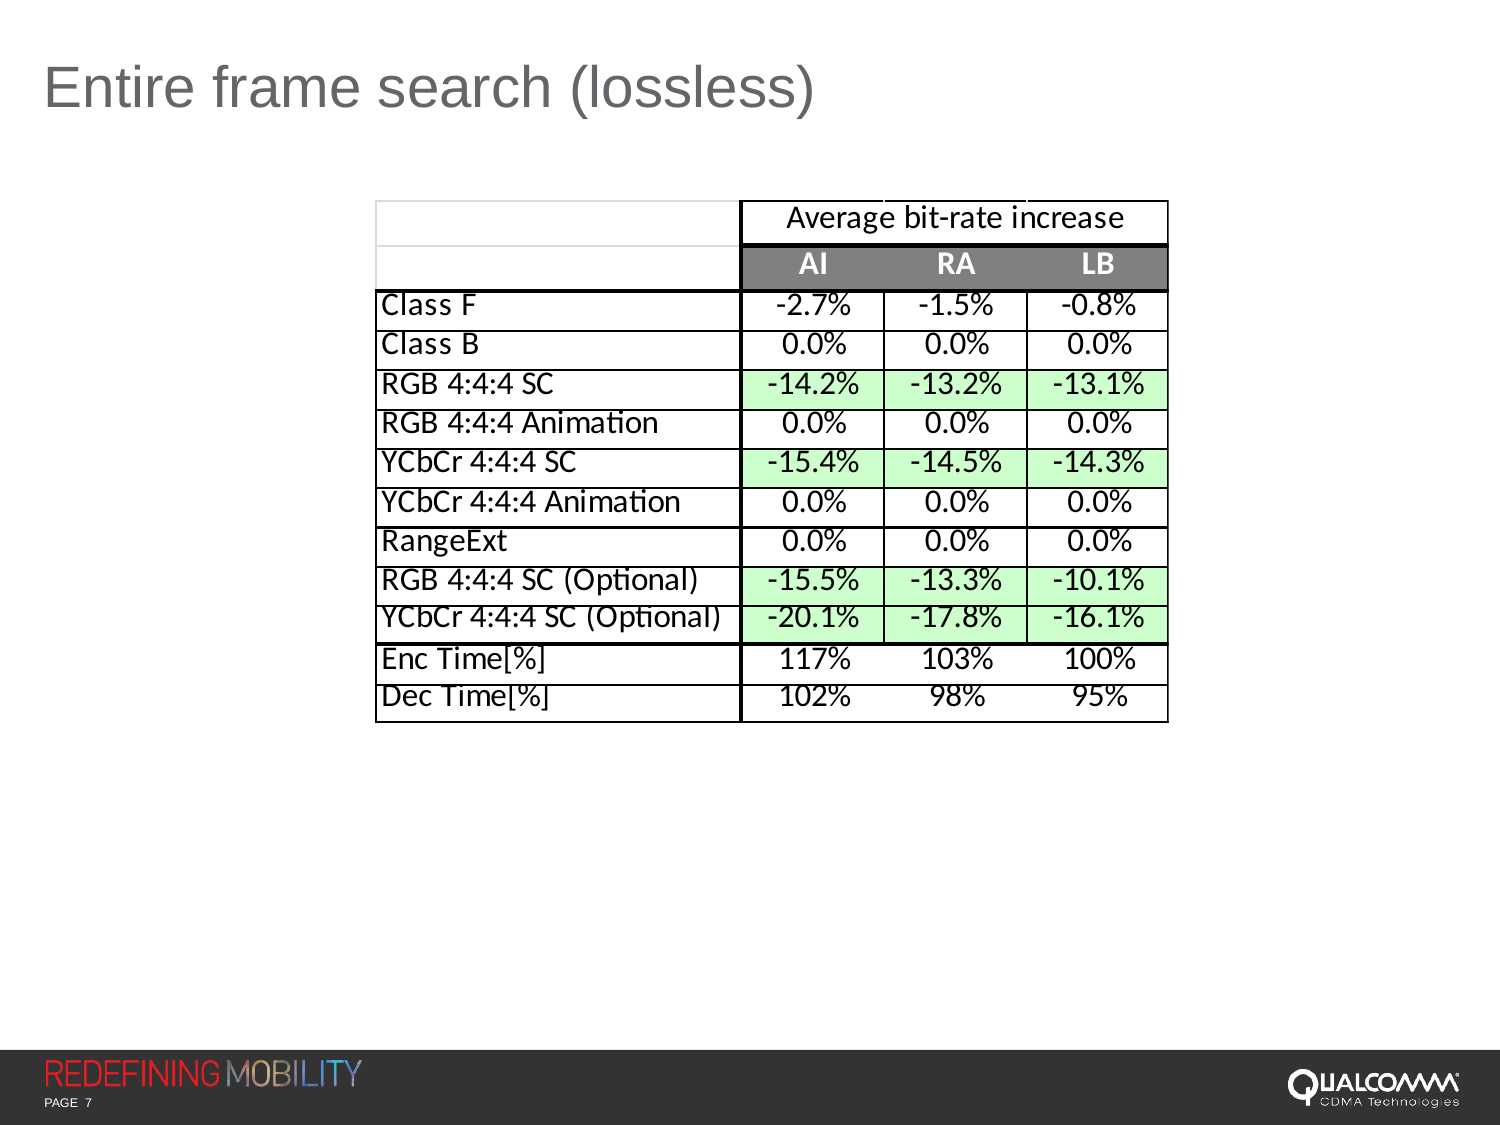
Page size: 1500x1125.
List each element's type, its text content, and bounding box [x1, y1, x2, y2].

picture [30, 1048, 372, 1099]
picture [374, 199, 1171, 726]
picture [1278, 1058, 1478, 1114]
title Entire frame search (lossless) [28, 44, 1462, 138]
